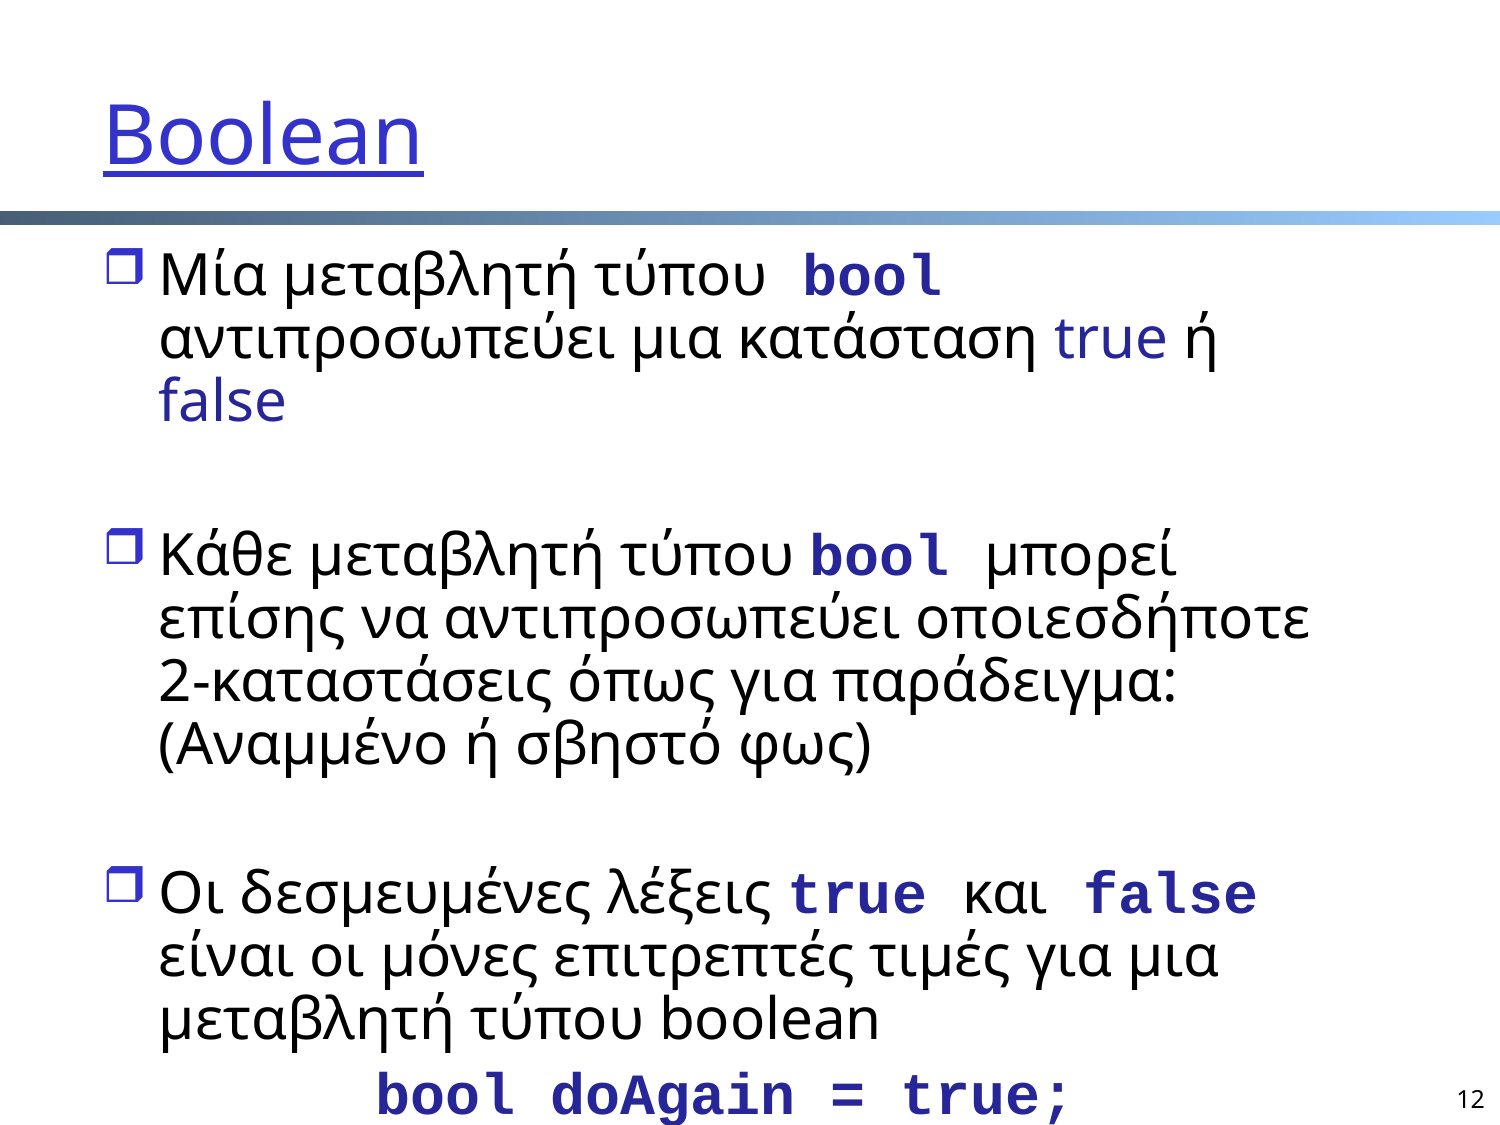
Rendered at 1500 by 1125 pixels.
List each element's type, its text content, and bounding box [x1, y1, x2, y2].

slide_number 12 [1150, 1049, 1500, 1125]
title Boolean [87, 37, 1363, 225]
list Μία μεταβλητή τύπου bool αντιπροσωπεύει μια κατάσταση true ή false Κάθε μεταβλητή τύπου bool μπορεί επίσης να αντιπροσωπεύει οποιεσδήποτε 2-καταστάσεις όπως για παράδειγμα: (Αναμμένο ή σβηστό φως) Οι δεσμευμένες λέξεις true και false είναι οι μόνες επιτρεπτές τιμές για μια μεταβλητή τύπου boolean bool doAgain = true; [87, 237, 1363, 1050]
